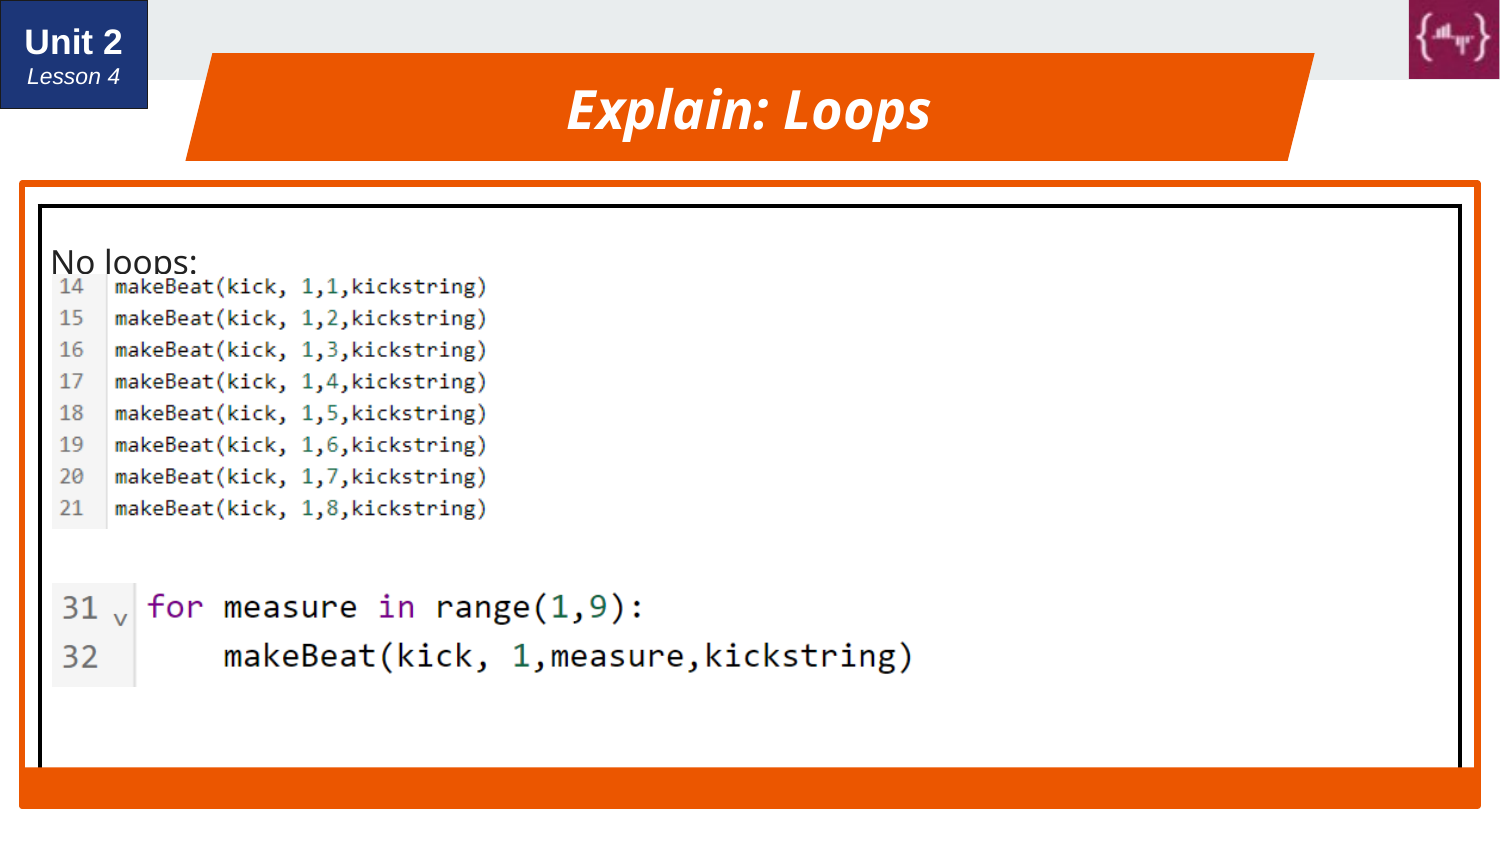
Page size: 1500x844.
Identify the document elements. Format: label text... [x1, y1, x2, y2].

text_box [185, 53, 1315, 161]
title Explain: Loops [221, 60, 1279, 155]
picture [25, 186, 1475, 804]
picture [1408, 0, 1500, 79]
text_box Unit 2 Lesson 4 [0, 0, 148, 109]
